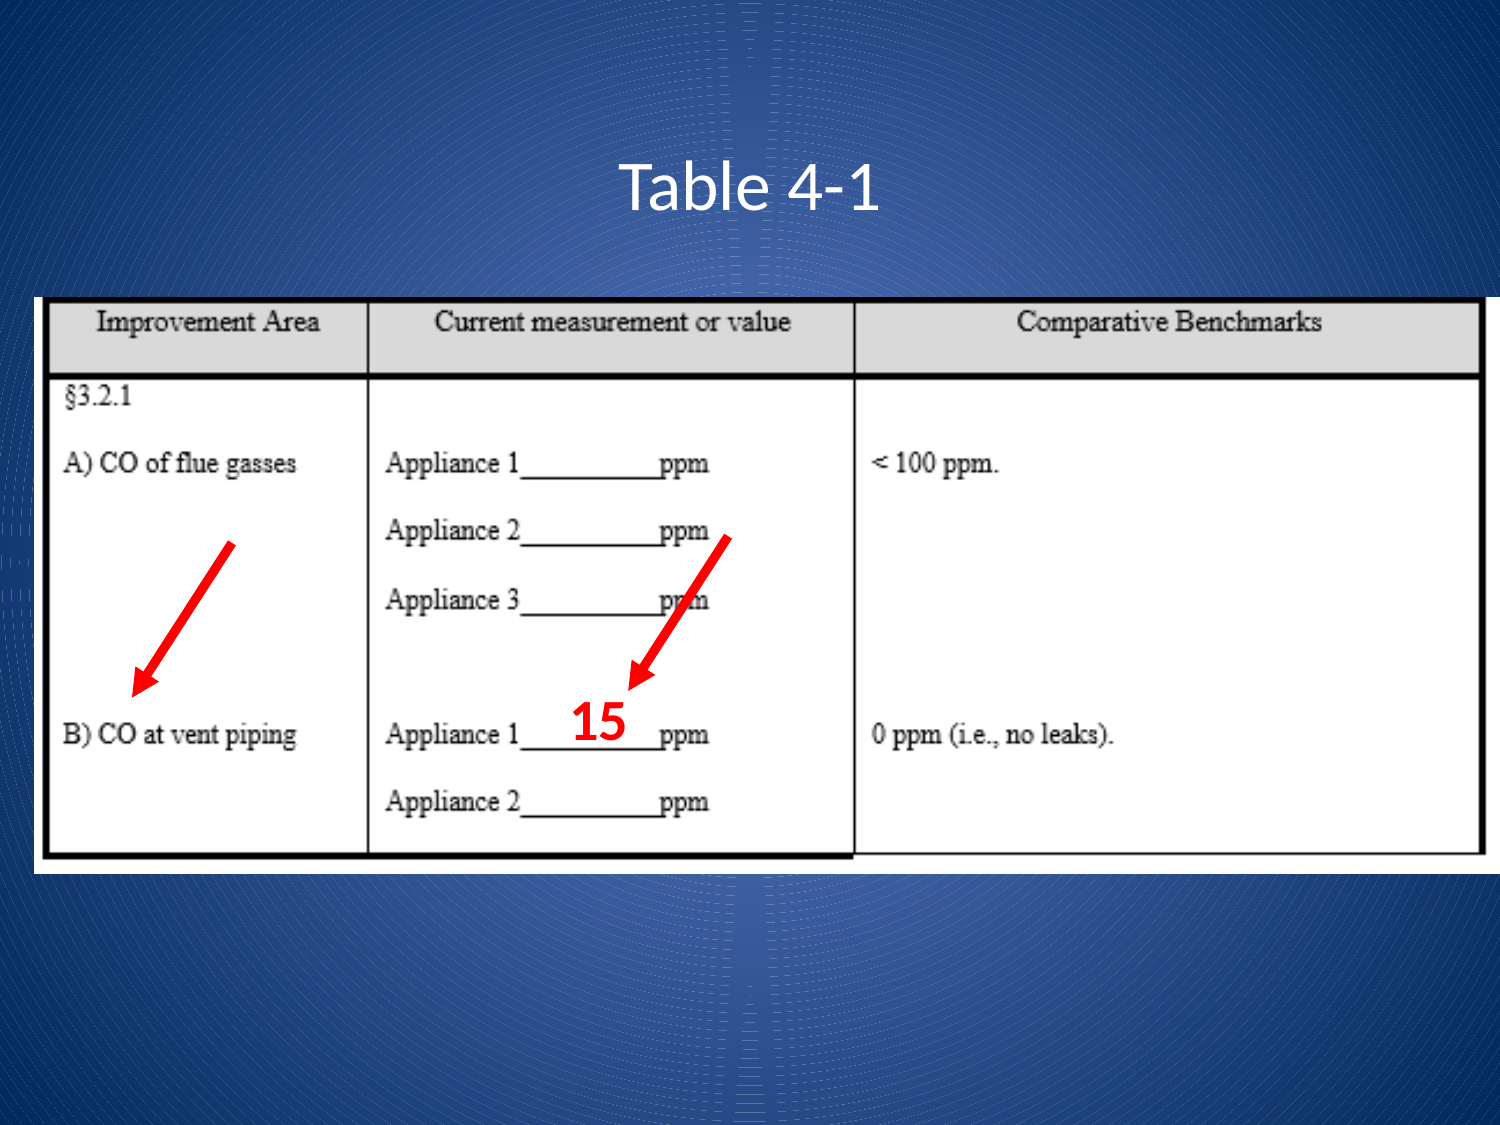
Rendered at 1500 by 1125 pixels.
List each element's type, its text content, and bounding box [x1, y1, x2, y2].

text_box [627, 535, 729, 692]
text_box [131, 542, 233, 698]
title Table 4-1 [75, 45, 1425, 233]
picture [34, 297, 1500, 875]
